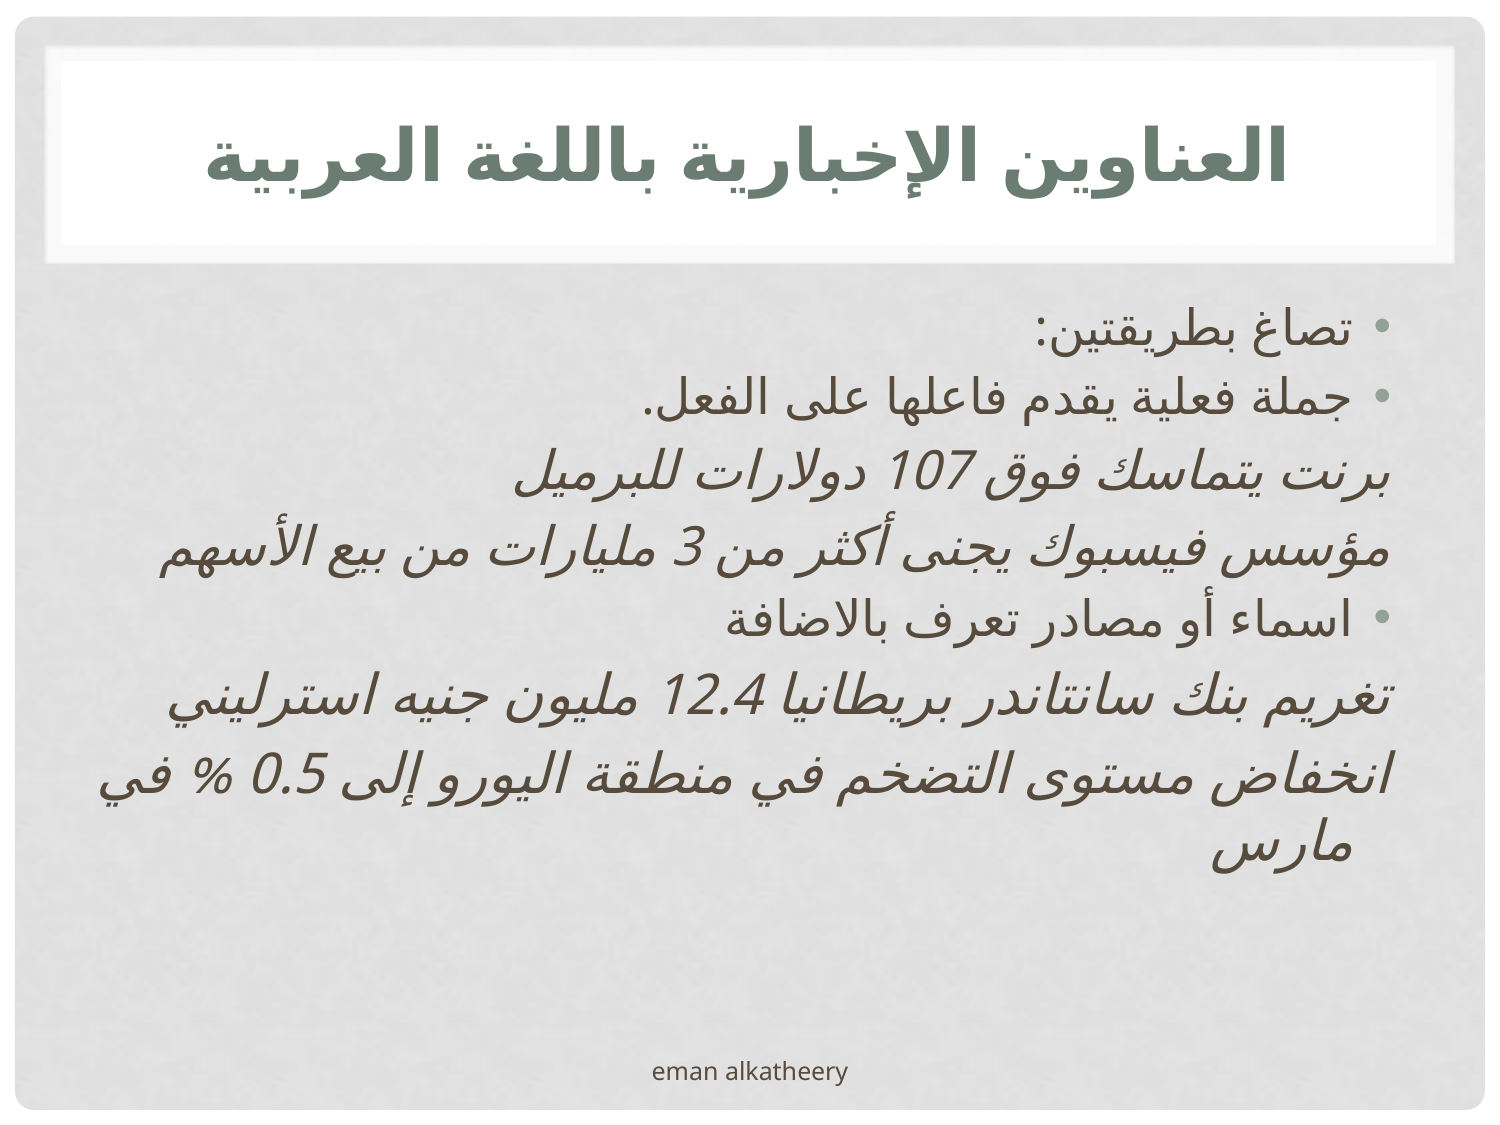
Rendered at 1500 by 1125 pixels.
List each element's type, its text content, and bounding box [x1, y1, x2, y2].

footer eman alkatheery [512, 1042, 988, 1103]
list تصاغ بطريقتين: جملة فعلية يقدم فاعلها على الفعل. برنت يتماسك فوق 107 دولارات للبرميل مؤسس فيسبوك يجنى أكثر من 3 مليارات من بيع الأسهم اسماء أو مصادر تعرف بالاضافة تغريم بنك سانتاندر بريطانيا 12.4 مليون جنيه استرليني انخفاض مستوى التضخم في منطقة اليورو إلى 0.5 % في مارس [75, 287, 1425, 1005]
title العناوين الإخبارية باللغة العربية [69, 66, 1425, 238]
